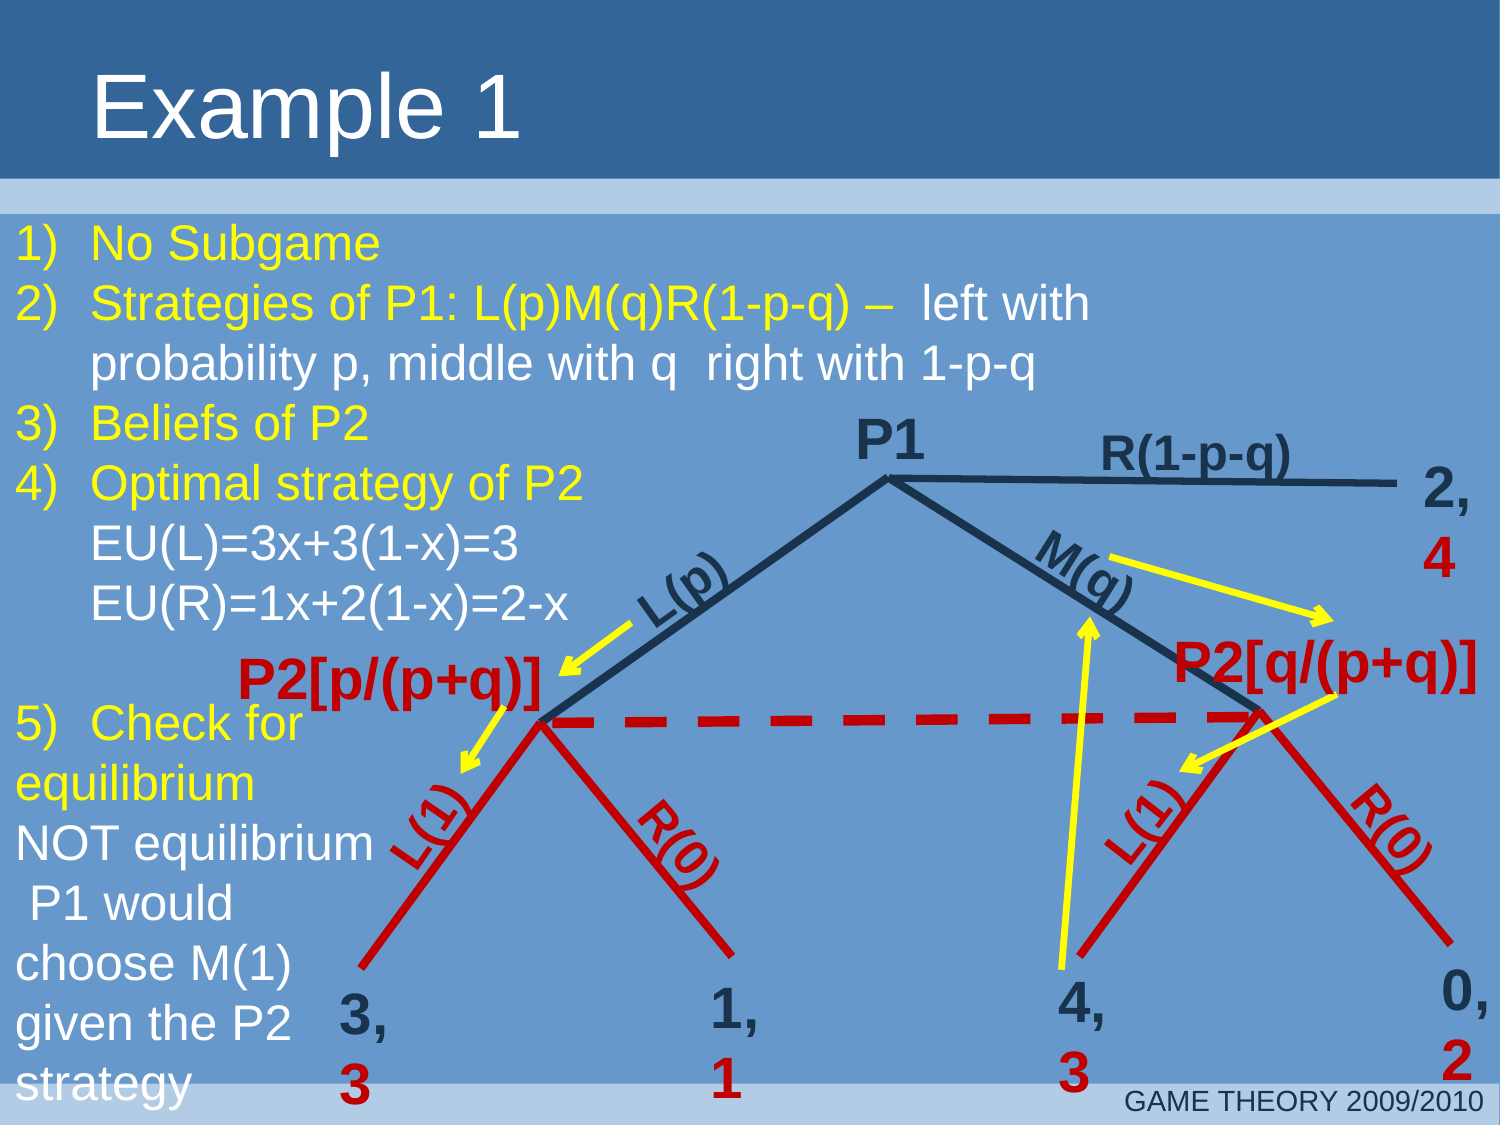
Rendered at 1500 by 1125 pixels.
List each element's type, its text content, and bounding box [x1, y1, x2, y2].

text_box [1179, 693, 1338, 772]
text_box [558, 622, 632, 677]
title Example 1 [74, 42, 1464, 162]
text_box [222, 393, 1500, 1125]
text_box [448, 718, 517, 762]
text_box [898, 778, 1253, 808]
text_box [1109, 556, 1335, 622]
text_box No Subgame Strategies of P1: L(p)M(q)R(1-p-q) – left with probability p, middle with q right with 1-p-q Beliefs of P2 Optimal strategy of P2 EU(L)=3x+3(1-x)=3 EU(R)=1x+2(1-x)=2-x Check for equilibrium NOT equilibrium P1 would choose M(1) given the P2 strategy [0, 203, 1295, 1125]
